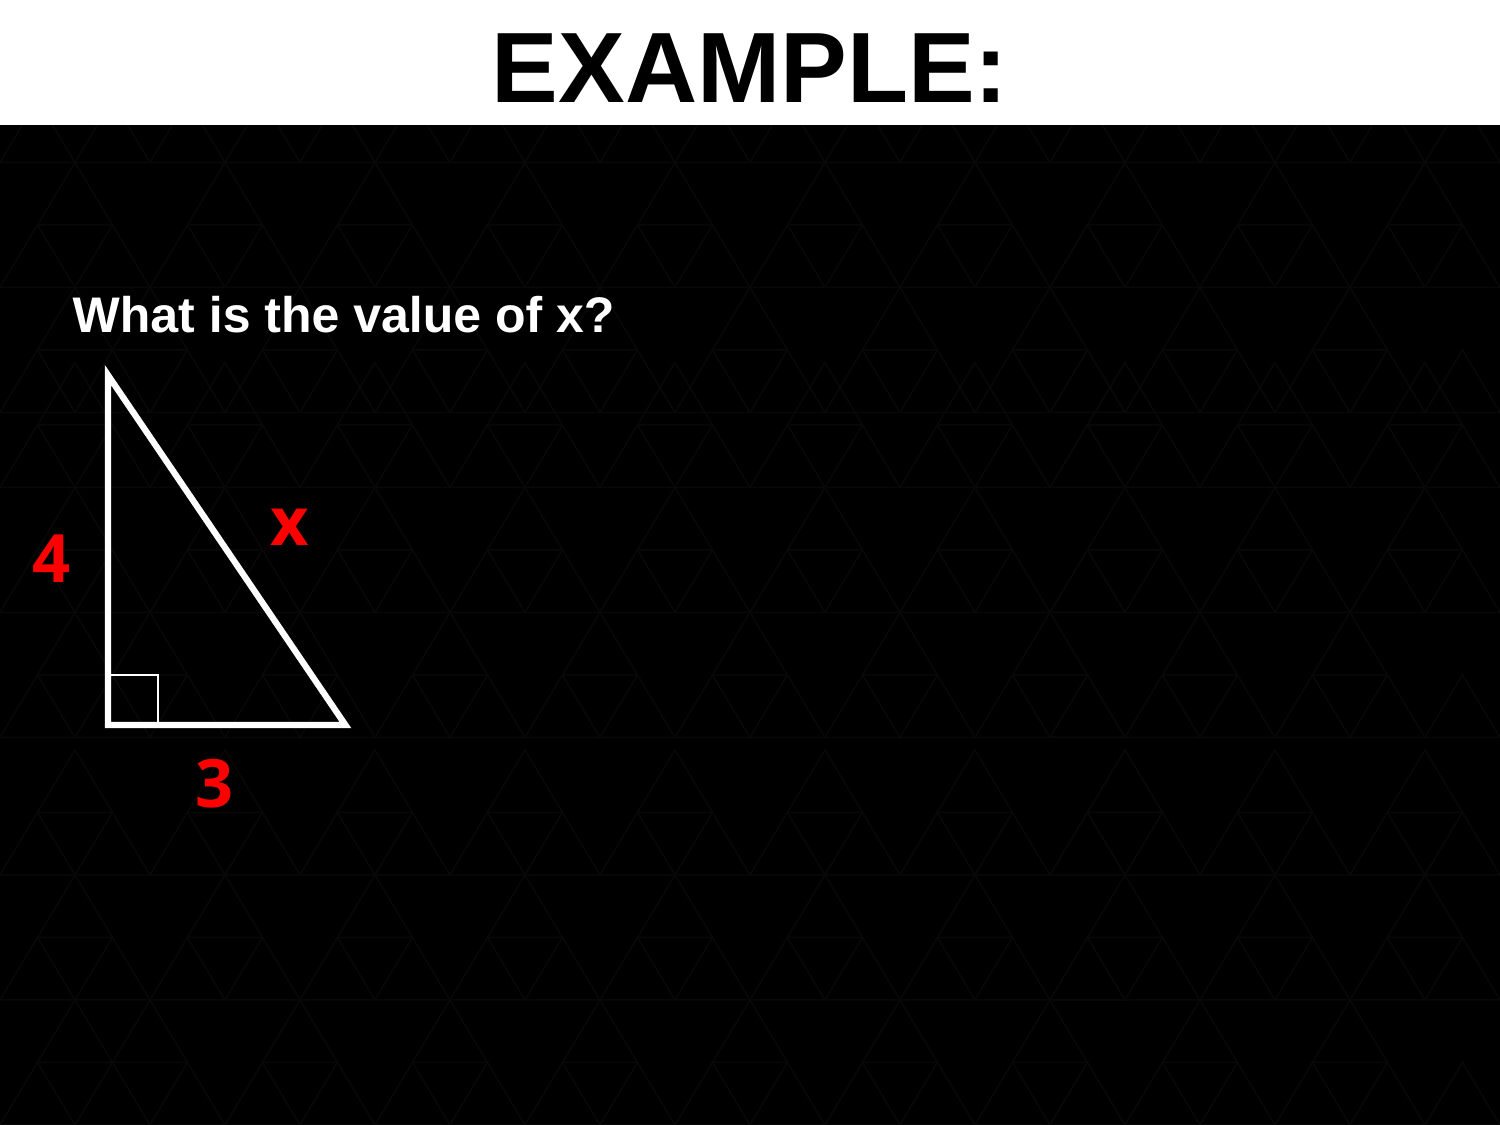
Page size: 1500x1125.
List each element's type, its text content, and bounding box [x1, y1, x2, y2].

text_box EXAMPLE: [0, 0, 1500, 125]
text_box 3 [157, 737, 271, 825]
text_box What is the value of x? [57, 249, 646, 375]
text_box [107, 675, 158, 725]
text_box 4 [0, 512, 108, 600]
text_box [107, 375, 346, 726]
text_box x [232, 474, 346, 563]
